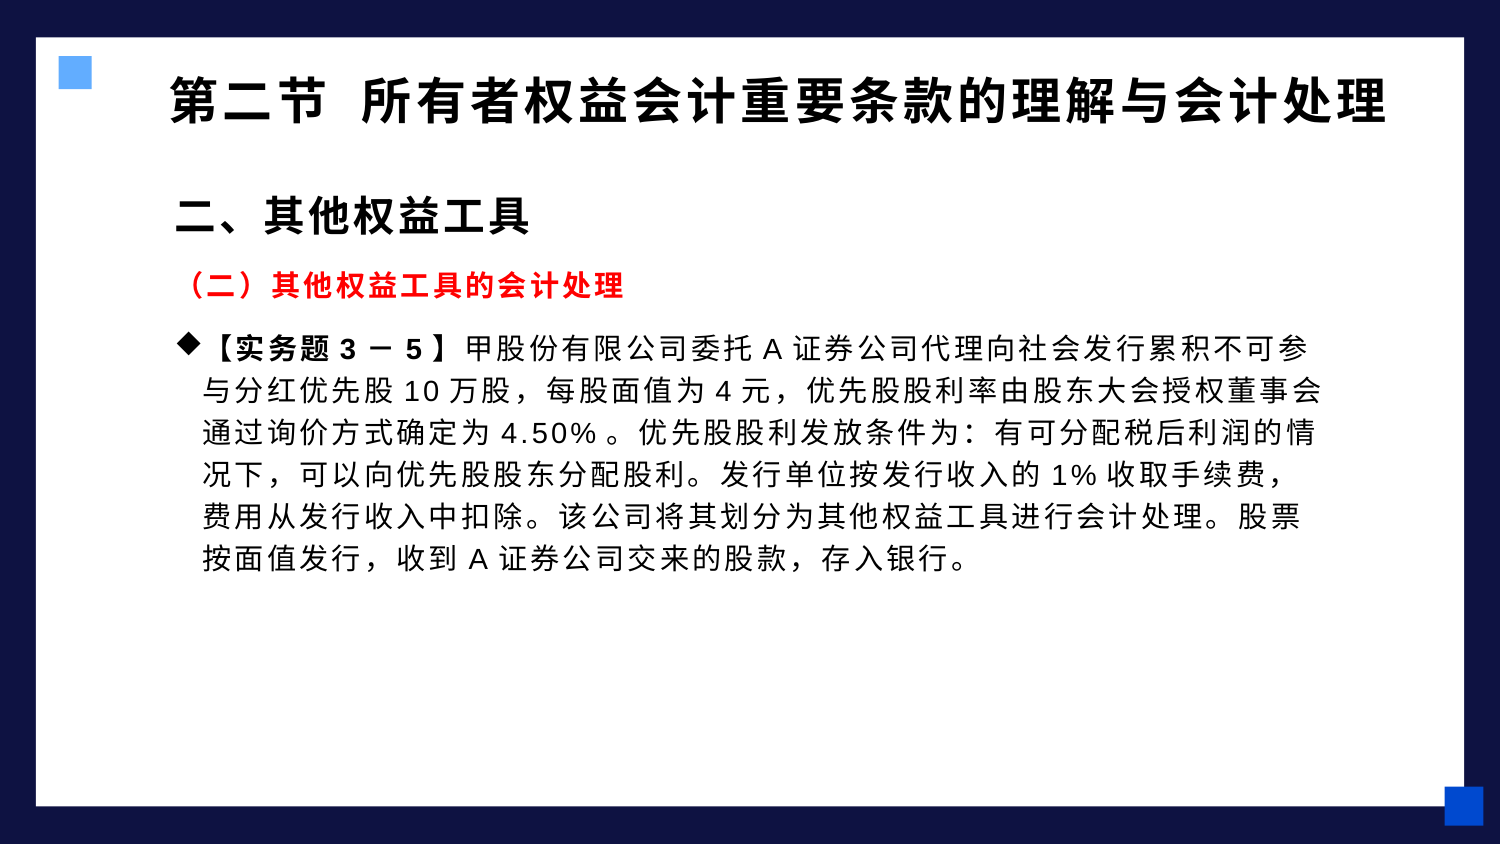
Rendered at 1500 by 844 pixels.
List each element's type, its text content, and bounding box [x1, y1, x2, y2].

list 二、其他权益工具 （二）其他权益工具的会计处理 【实务题3－5】甲股份有限公司委托A证券公司代理向社会发行累积不可参与分红优先股10万股，每股面值为4元，优先股股利率由股东大会授权董事会通过询价方式确定为4.50%。优先股股利发放条件为：有可分配税后利润的情况下，可以向优先股股东分配股利。发行单位按发行收入的1%收取手续费，费用从发行收入中扣除。该公司将其划分为其他权益工具进行会计处理。股票按面值发行，收到A证券公司交来的股款，存入银行。 [157, 179, 1343, 605]
title 第二节 所有者权益会计重要条款的理解与会计处理 [141, 48, 1411, 139]
